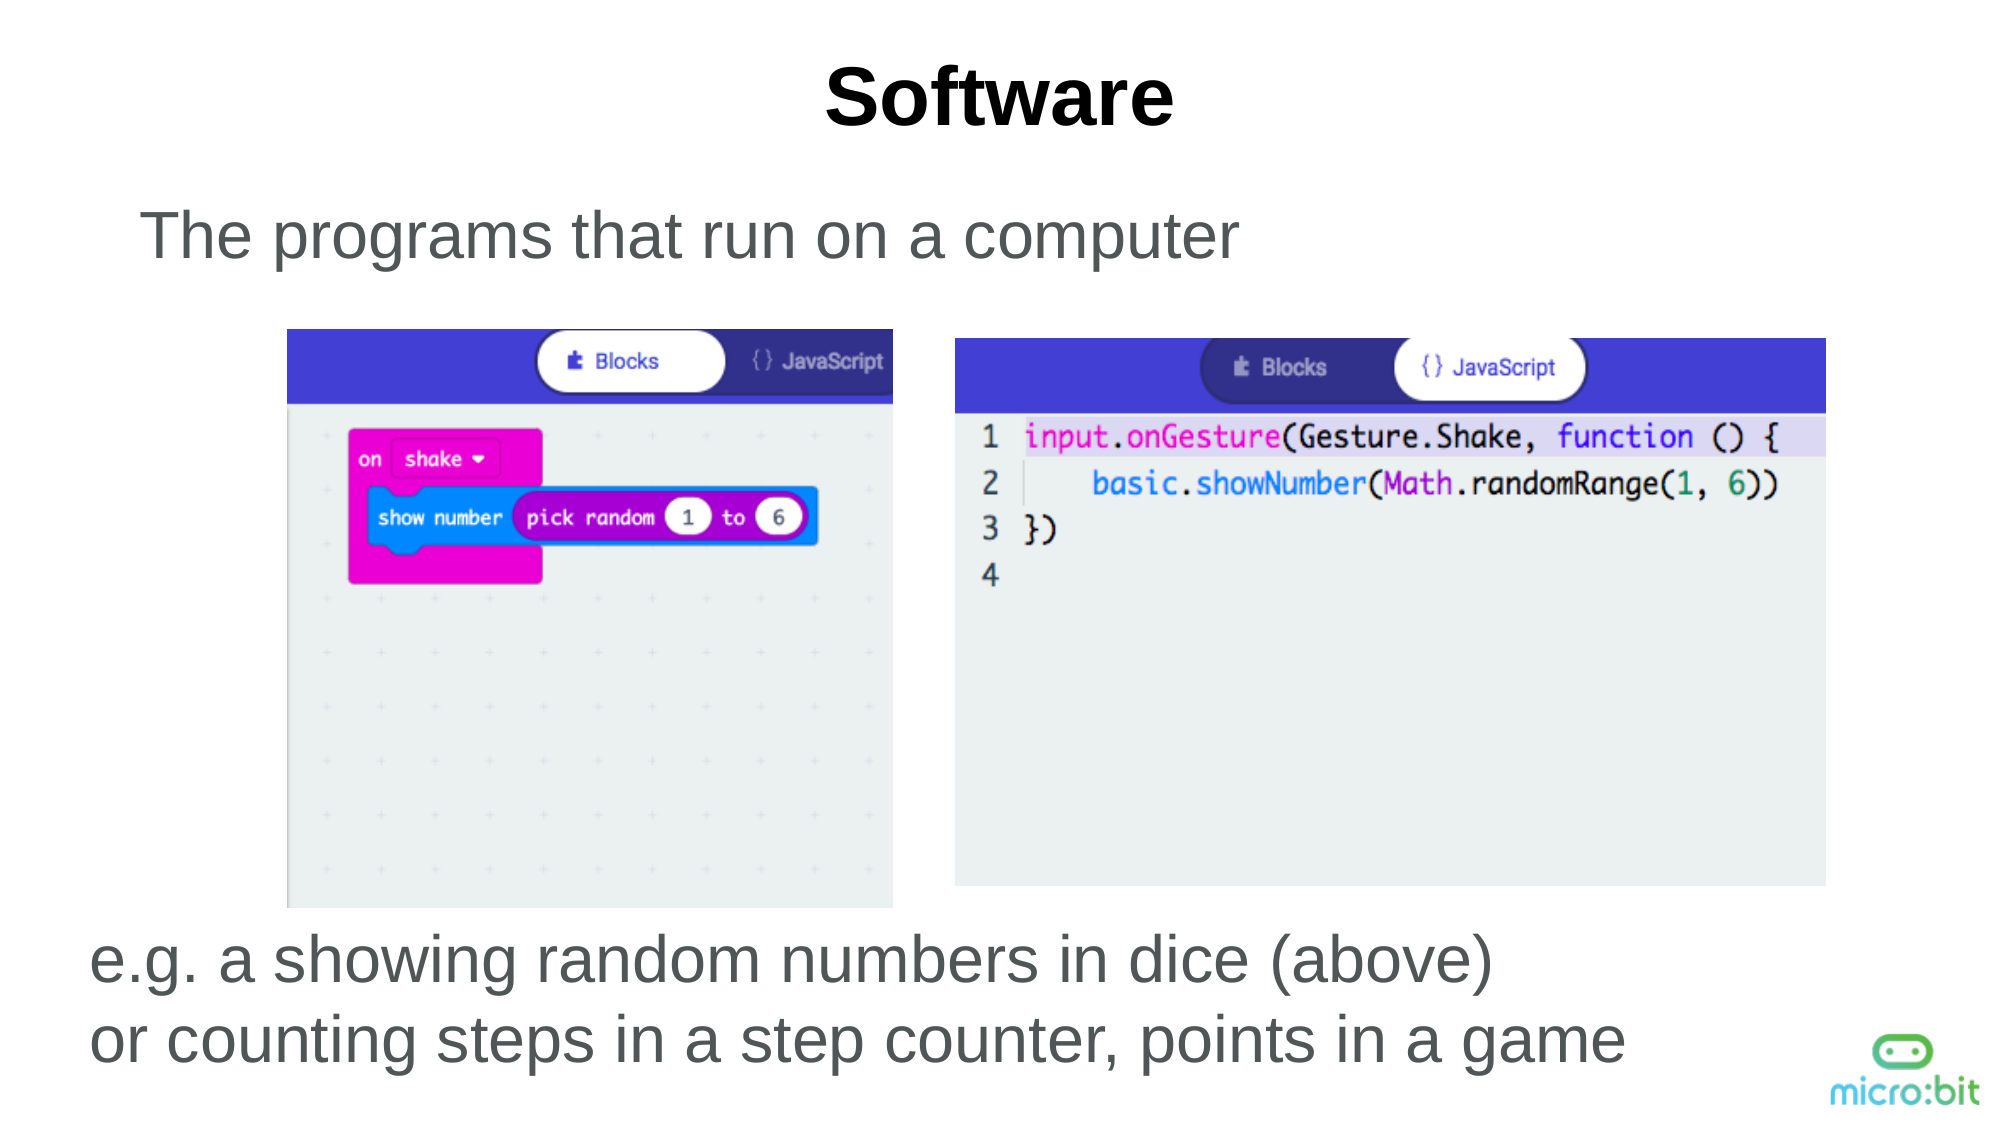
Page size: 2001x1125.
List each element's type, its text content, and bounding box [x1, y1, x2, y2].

text_box e.g. a showing random numbers in dice (above) or counting steps in a step counter, points in a game [74, 907, 1826, 1092]
picture [955, 338, 1826, 886]
text_box Software [124, 28, 1876, 168]
picture [287, 328, 894, 909]
text_box The programs that run on a computer [124, 184, 1876, 368]
picture [1830, 1029, 1980, 1106]
